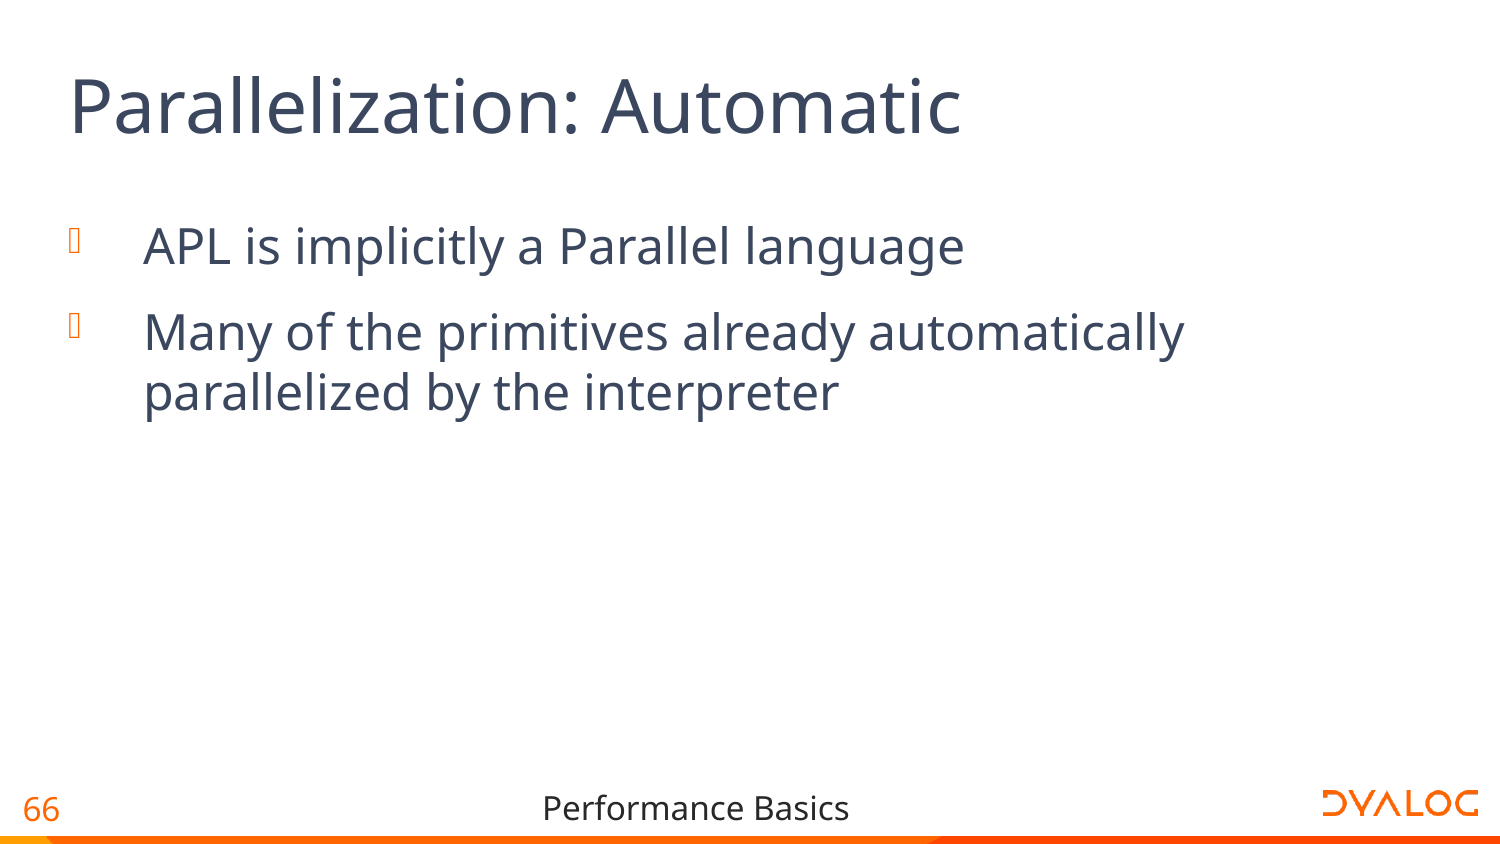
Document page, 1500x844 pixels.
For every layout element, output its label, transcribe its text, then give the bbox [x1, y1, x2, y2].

picture [1323, 790, 1478, 816]
picture [0, 836, 1500, 844]
title Parallelization: Automatic [53, 43, 1121, 157]
list APL is implicitly a Parallel language Many of the primitives already automatically parallelized by the interpreter [53, 207, 1360, 740]
